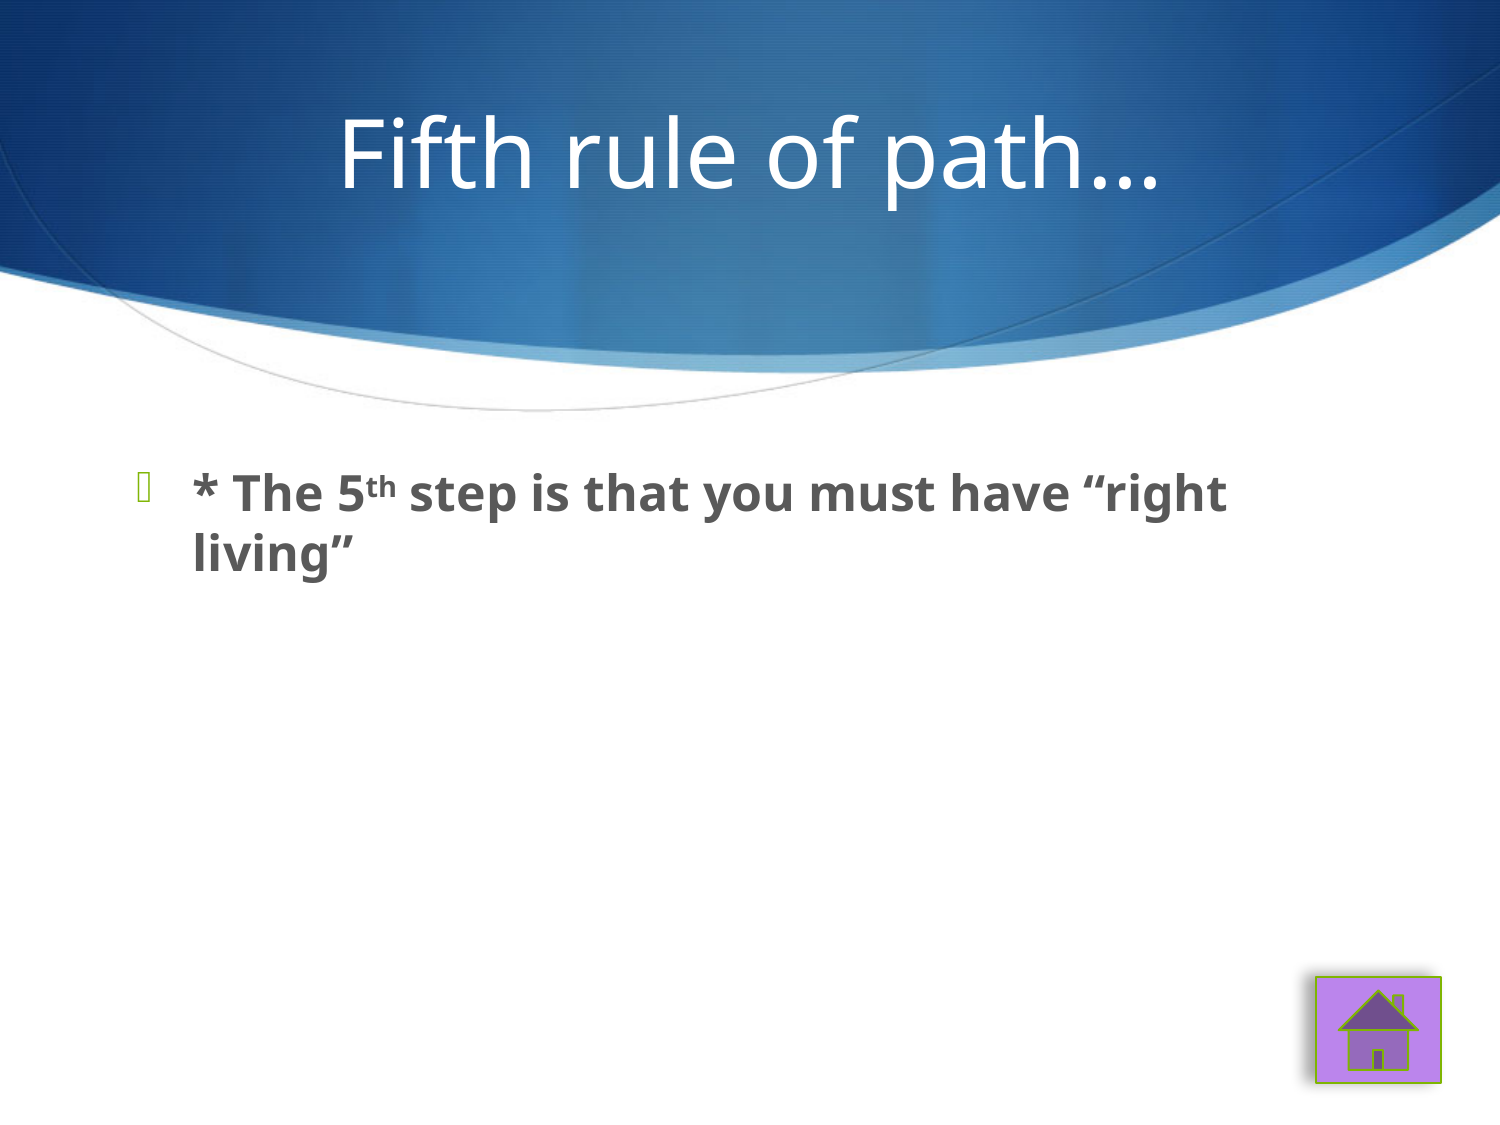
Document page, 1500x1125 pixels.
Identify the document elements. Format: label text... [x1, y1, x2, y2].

text_box [1315, 976, 1442, 1084]
list * The 5th step is that you must have “right living” [121, 454, 1379, 991]
picture [0, 0, 1500, 1125]
title Fifth rule of path… [75, 56, 1425, 245]
